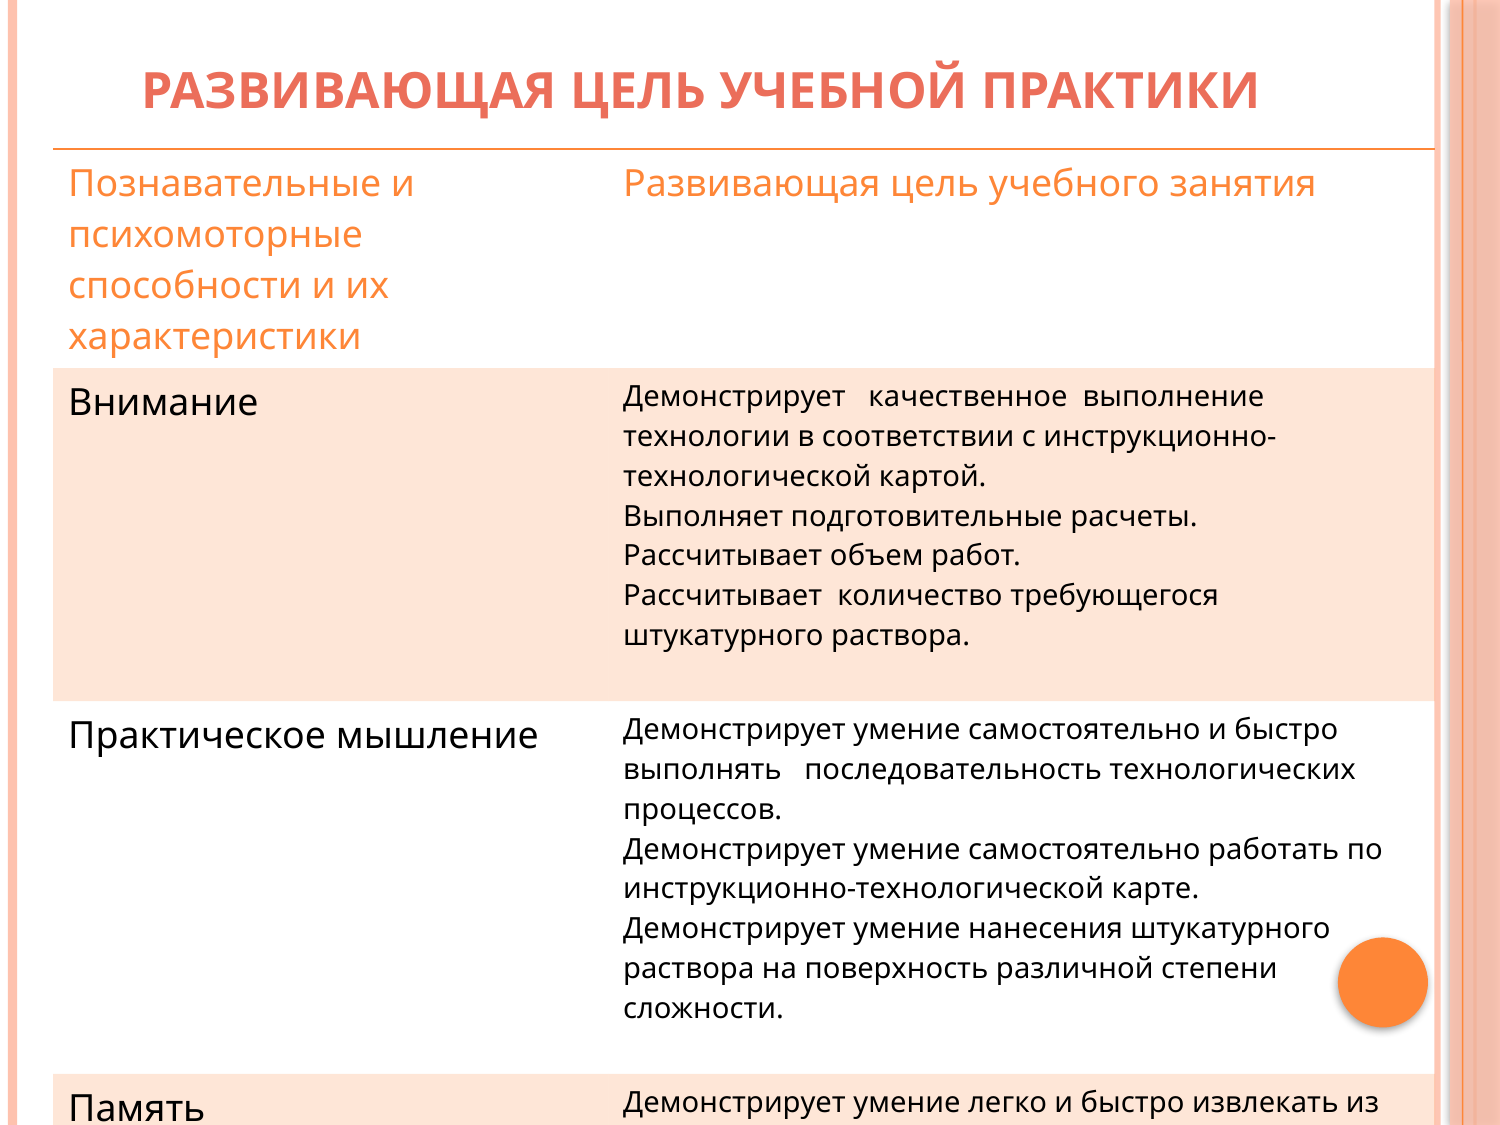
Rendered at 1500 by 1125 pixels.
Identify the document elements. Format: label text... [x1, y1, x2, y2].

table_cell Демонстрирует умение легко и быстро извлекать из памяти необходимую информацию и воспроизводить ее. [608, 1074, 1435, 1125]
table_header Развивающая цель учебного занятия [608, 150, 1435, 368]
table_cell Внимание [53, 368, 608, 701]
title Развивающая цель учебной практики [88, 42, 1314, 127]
table_cell Практическое мышление [53, 701, 608, 1074]
table_cell Демонстрирует умение самостоятельно и быстро выполнять последовательность технологических процессов. Демонстрирует умение самостоятельно работать по инструкционно-технологической карте. Демонстрирует умение нанесения штукатурного раствора на поверхность различной степени сложности. [608, 701, 1435, 1074]
table_cell Память [53, 1074, 608, 1125]
table_cell Демонстрирует качественное выполнение технологии в соответствии с инструкционно-технологической картой. Выполняет подготовительные расчеты. Рассчитывает объем работ. Рассчитывает количество требующегося штукатурного раствора. [608, 368, 1435, 701]
table_header Познавательные и психомоторные способности и их характеристики [53, 150, 608, 368]
